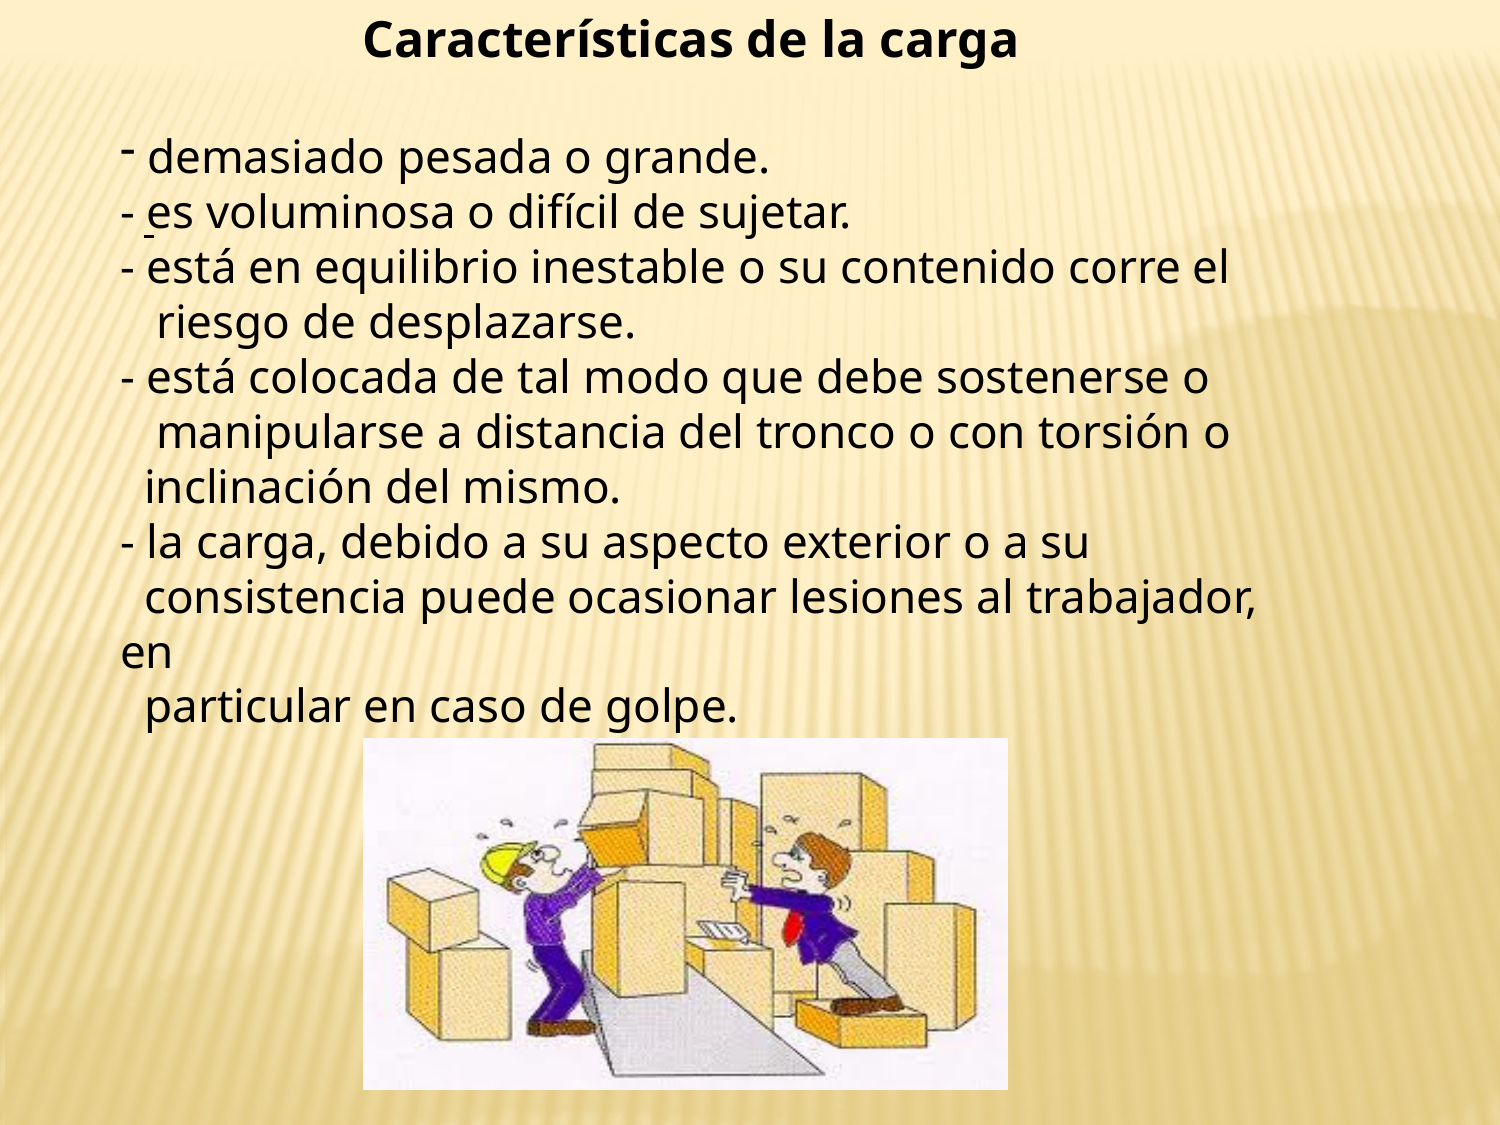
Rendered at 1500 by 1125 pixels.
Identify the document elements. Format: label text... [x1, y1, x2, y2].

picture [362, 737, 1009, 1091]
text_box Características de la carga demasiado pesada o grande. - es voluminosa o difícil de sujetar. - está en equilibrio inestable o su contenido corre el riesgo de desplazarse. - está colocada de tal modo que debe sostenerse o manipularse a distancia del tronco o con torsión o inclinación del mismo. - la carga, debido a su aspecto exterior o a su consistencia puede ocasionar lesiones al trabajador, en particular en caso de golpe. [105, 0, 1278, 740]
